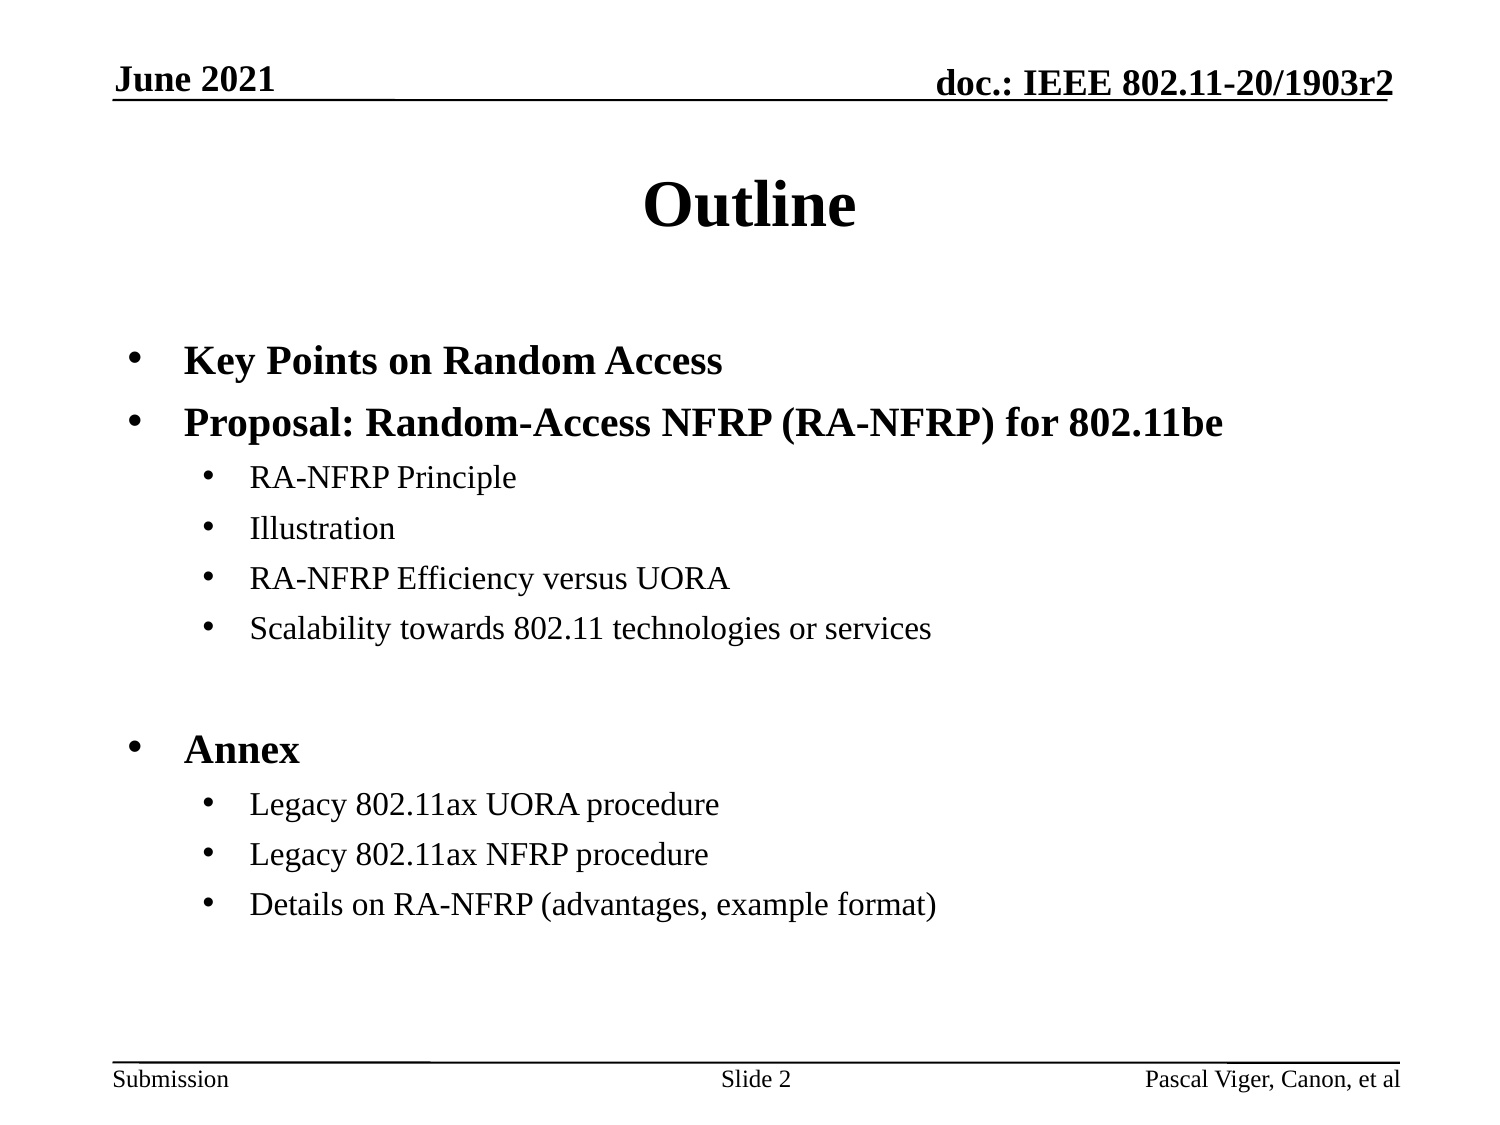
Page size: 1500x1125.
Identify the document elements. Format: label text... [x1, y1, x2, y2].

title Outline [112, 112, 1388, 288]
list Key Points on Random Access Proposal: Random-Access NFRP (RA-NFRP) for 802.11be RA-NFRP Principle Illustration RA-NFRP Efficiency versus UORA Scalability towards 802.11 technologies or services Annex Legacy 802.11ax UORA procedure Legacy 802.11ax NFRP procedure Details on RA-NFRP (advantages, example format) [112, 324, 1388, 1000]
slide_number Slide 2 [712, 1061, 800, 1123]
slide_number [114, 54, 423, 100]
footer Pascal Viger, Canon, et al [878, 1061, 1402, 1093]
